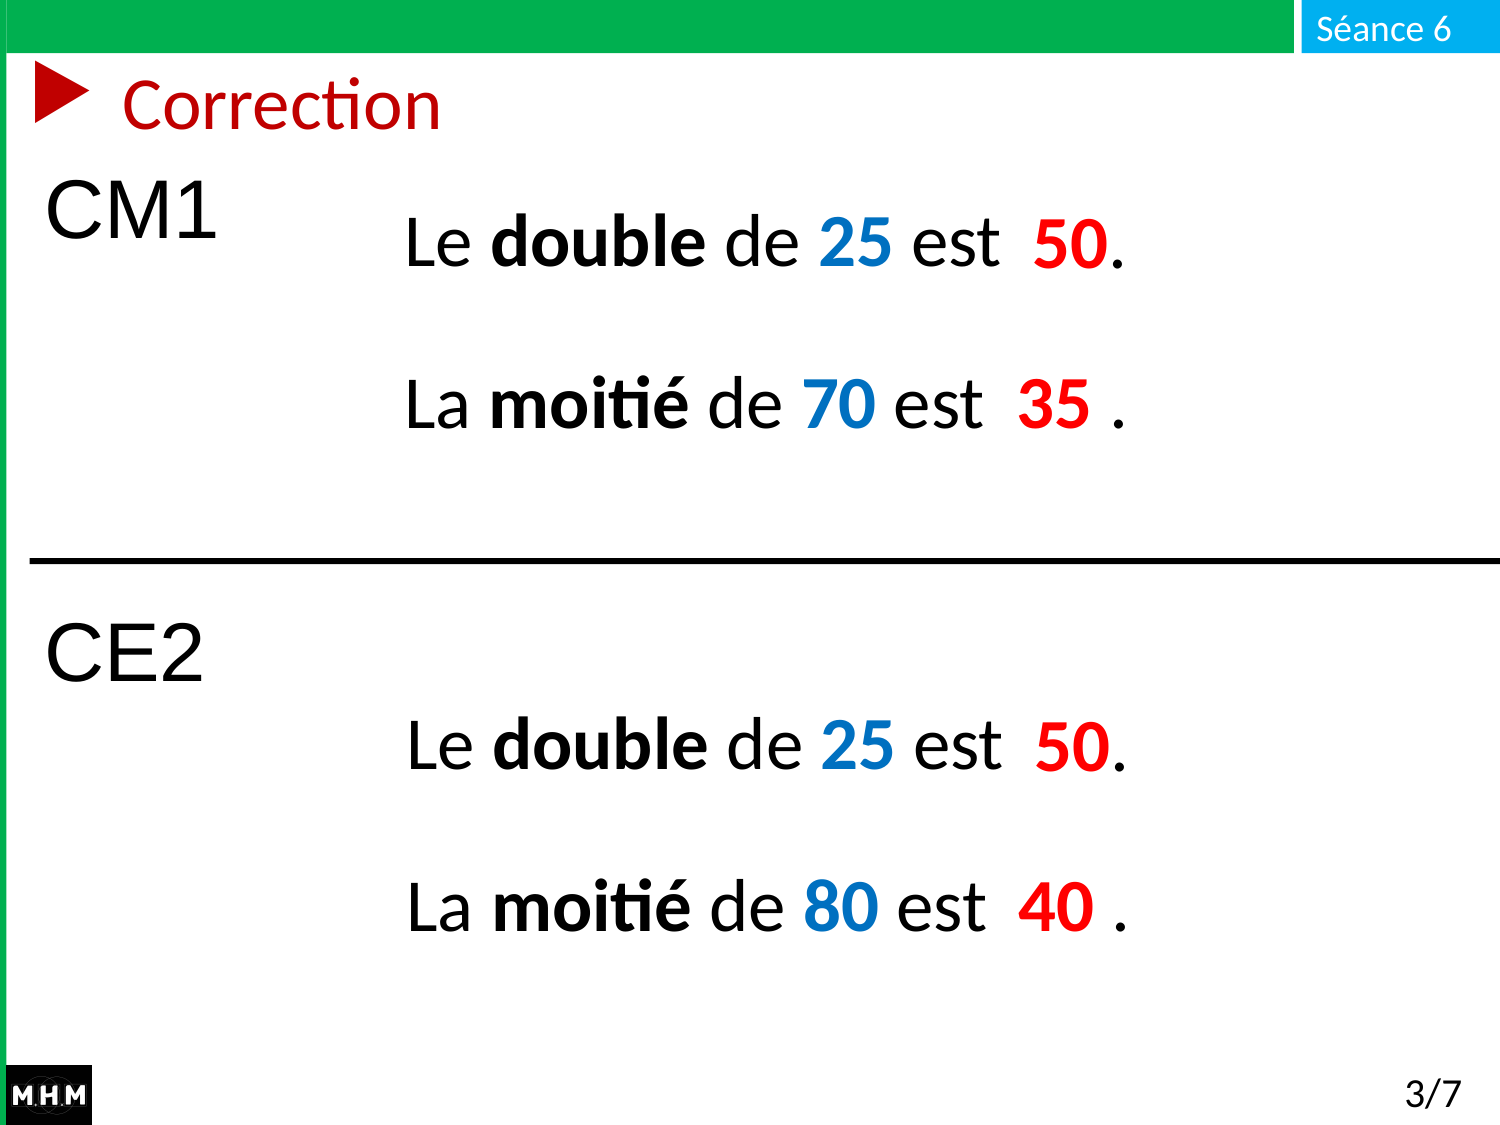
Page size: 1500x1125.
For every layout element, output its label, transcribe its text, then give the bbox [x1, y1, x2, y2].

title Correction [13, 58, 1397, 154]
text_box 50. [1008, 191, 1152, 297]
text_box 35 . [1000, 351, 1144, 458]
text_box 50. [1010, 693, 1154, 800]
text_box Le double de 25 est … La moitié de 80 est … [391, 679, 1128, 972]
text_box CE2 [29, 590, 1004, 699]
text_box Le double de 25 est … La moitié de 70 est … [389, 177, 1126, 470]
picture [6, 1065, 92, 1125]
text_box 40 . [1002, 854, 1146, 960]
text_box CM1 [29, 147, 1004, 256]
text_box 3/7 [1389, 1064, 1500, 1125]
